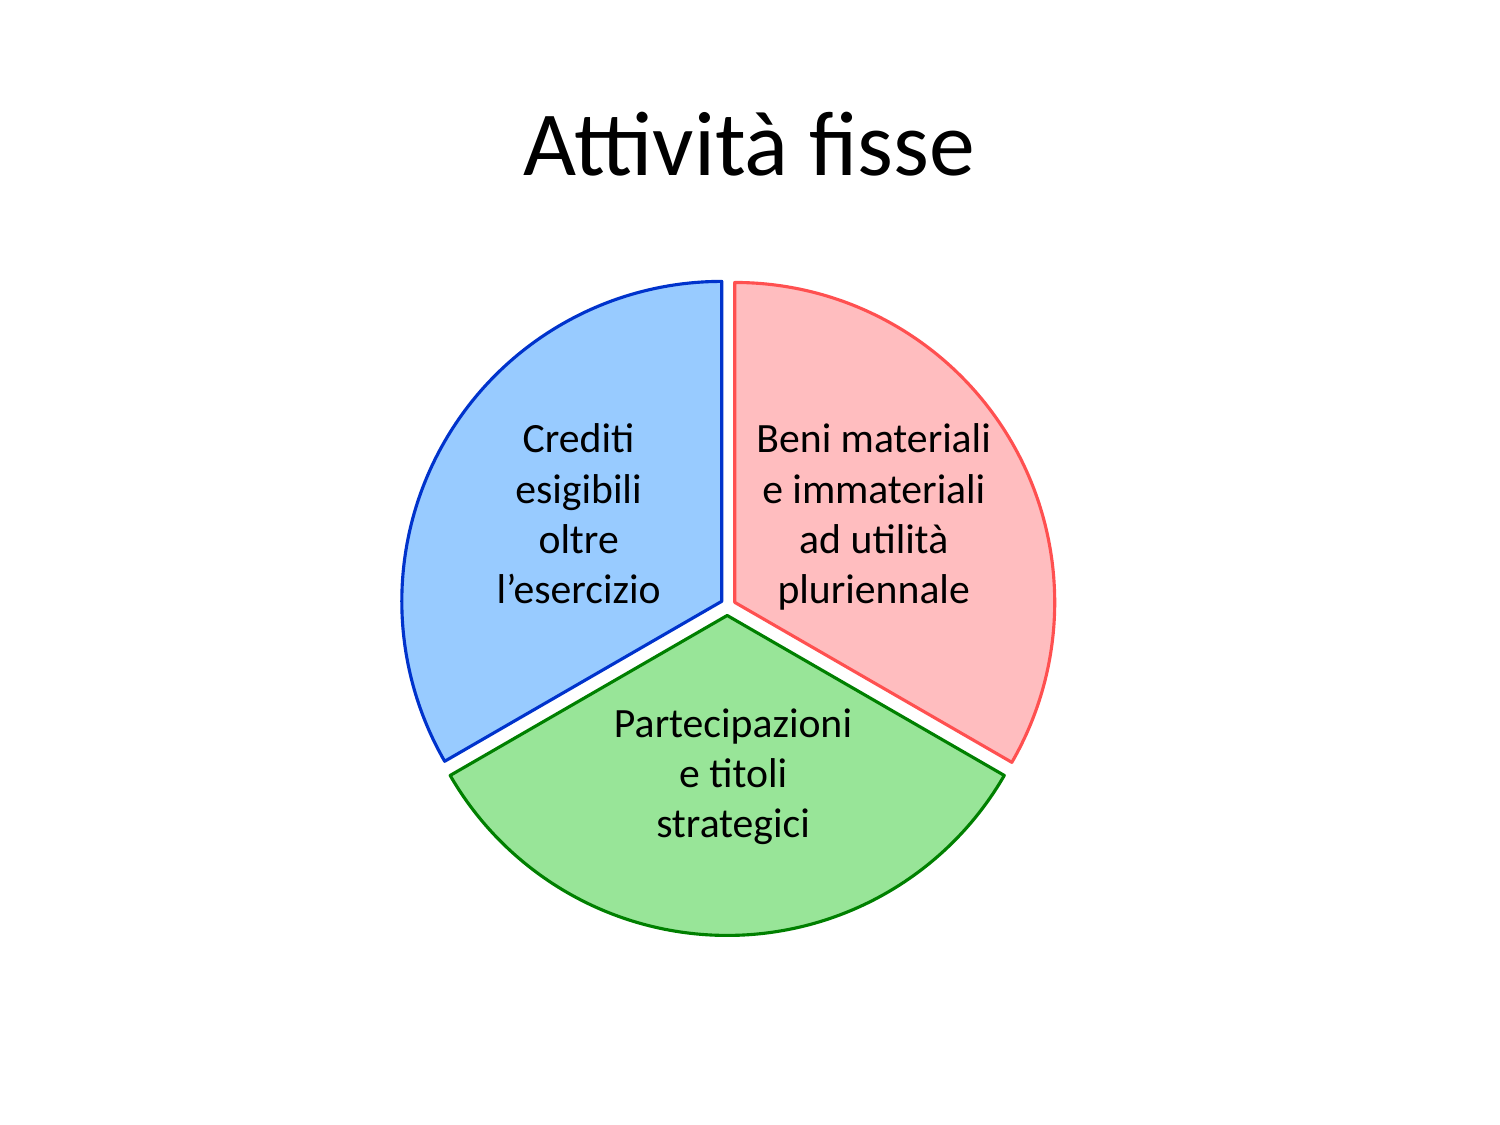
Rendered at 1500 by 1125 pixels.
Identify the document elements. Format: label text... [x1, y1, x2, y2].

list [23, 210, 1454, 973]
title Attività fisse [75, 45, 1425, 209]
